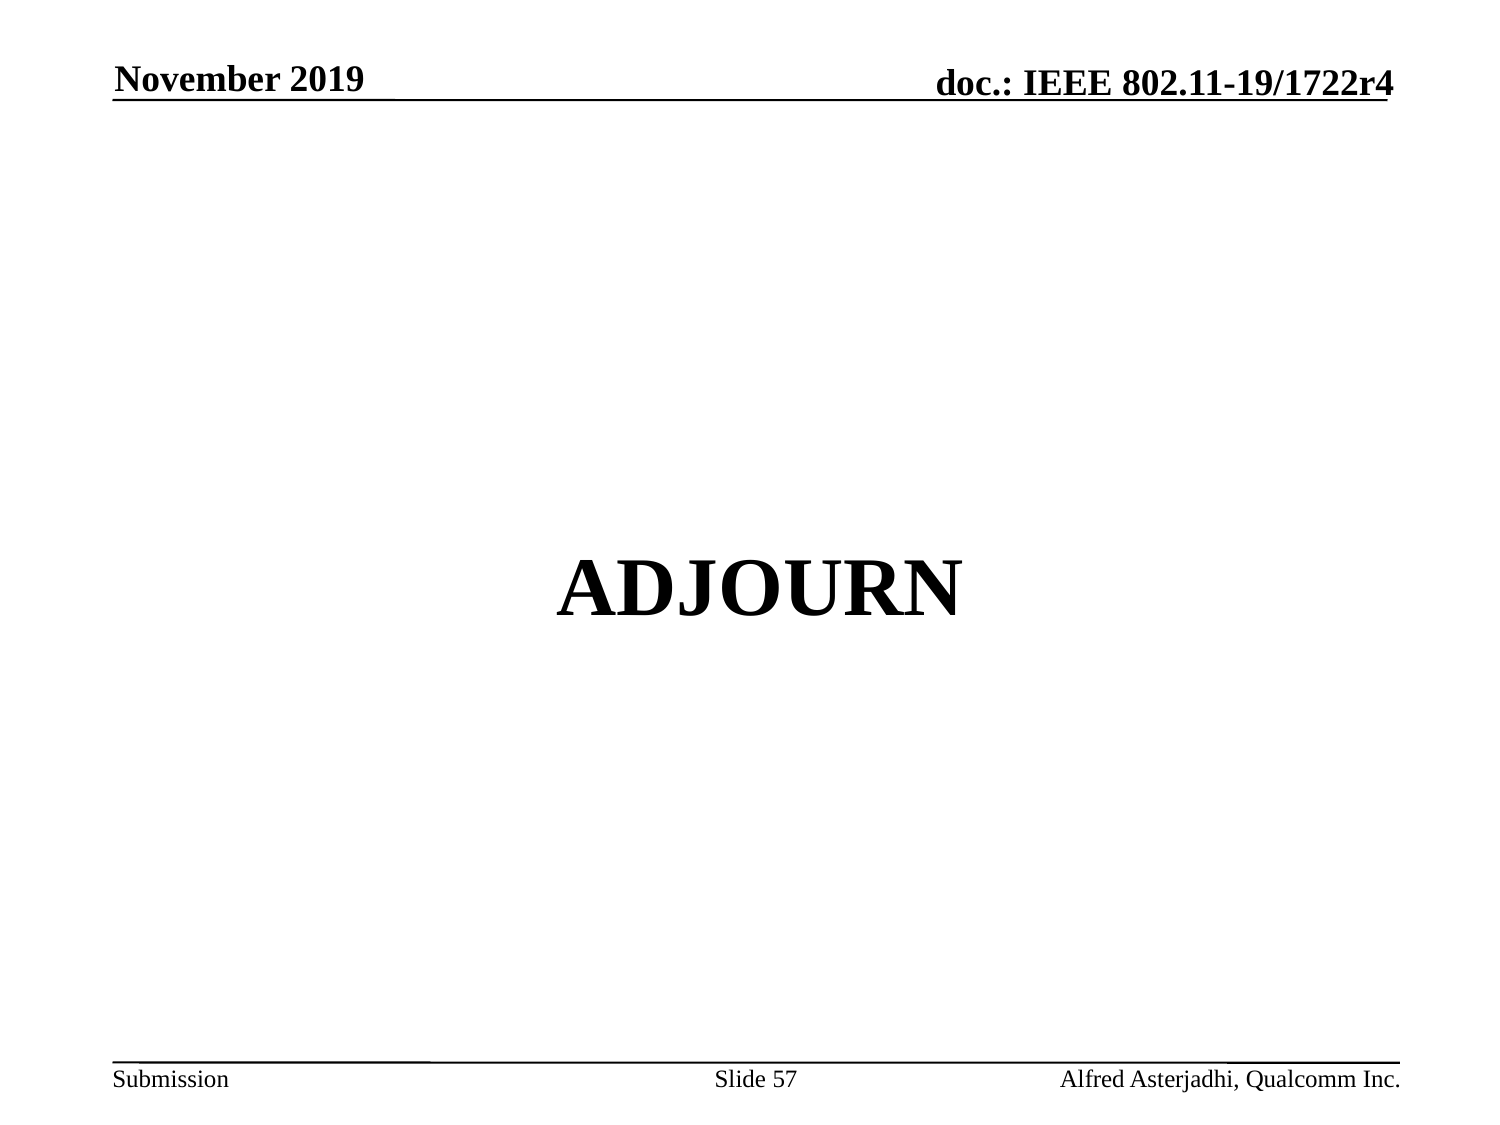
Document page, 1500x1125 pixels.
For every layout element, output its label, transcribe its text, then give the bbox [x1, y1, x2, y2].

footer Alfred Asterjadhi, Qualcomm Inc. [878, 1061, 1402, 1093]
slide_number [114, 54, 423, 100]
slide_number Slide 57 [712, 1061, 800, 1123]
title adjourn [122, 524, 1398, 701]
